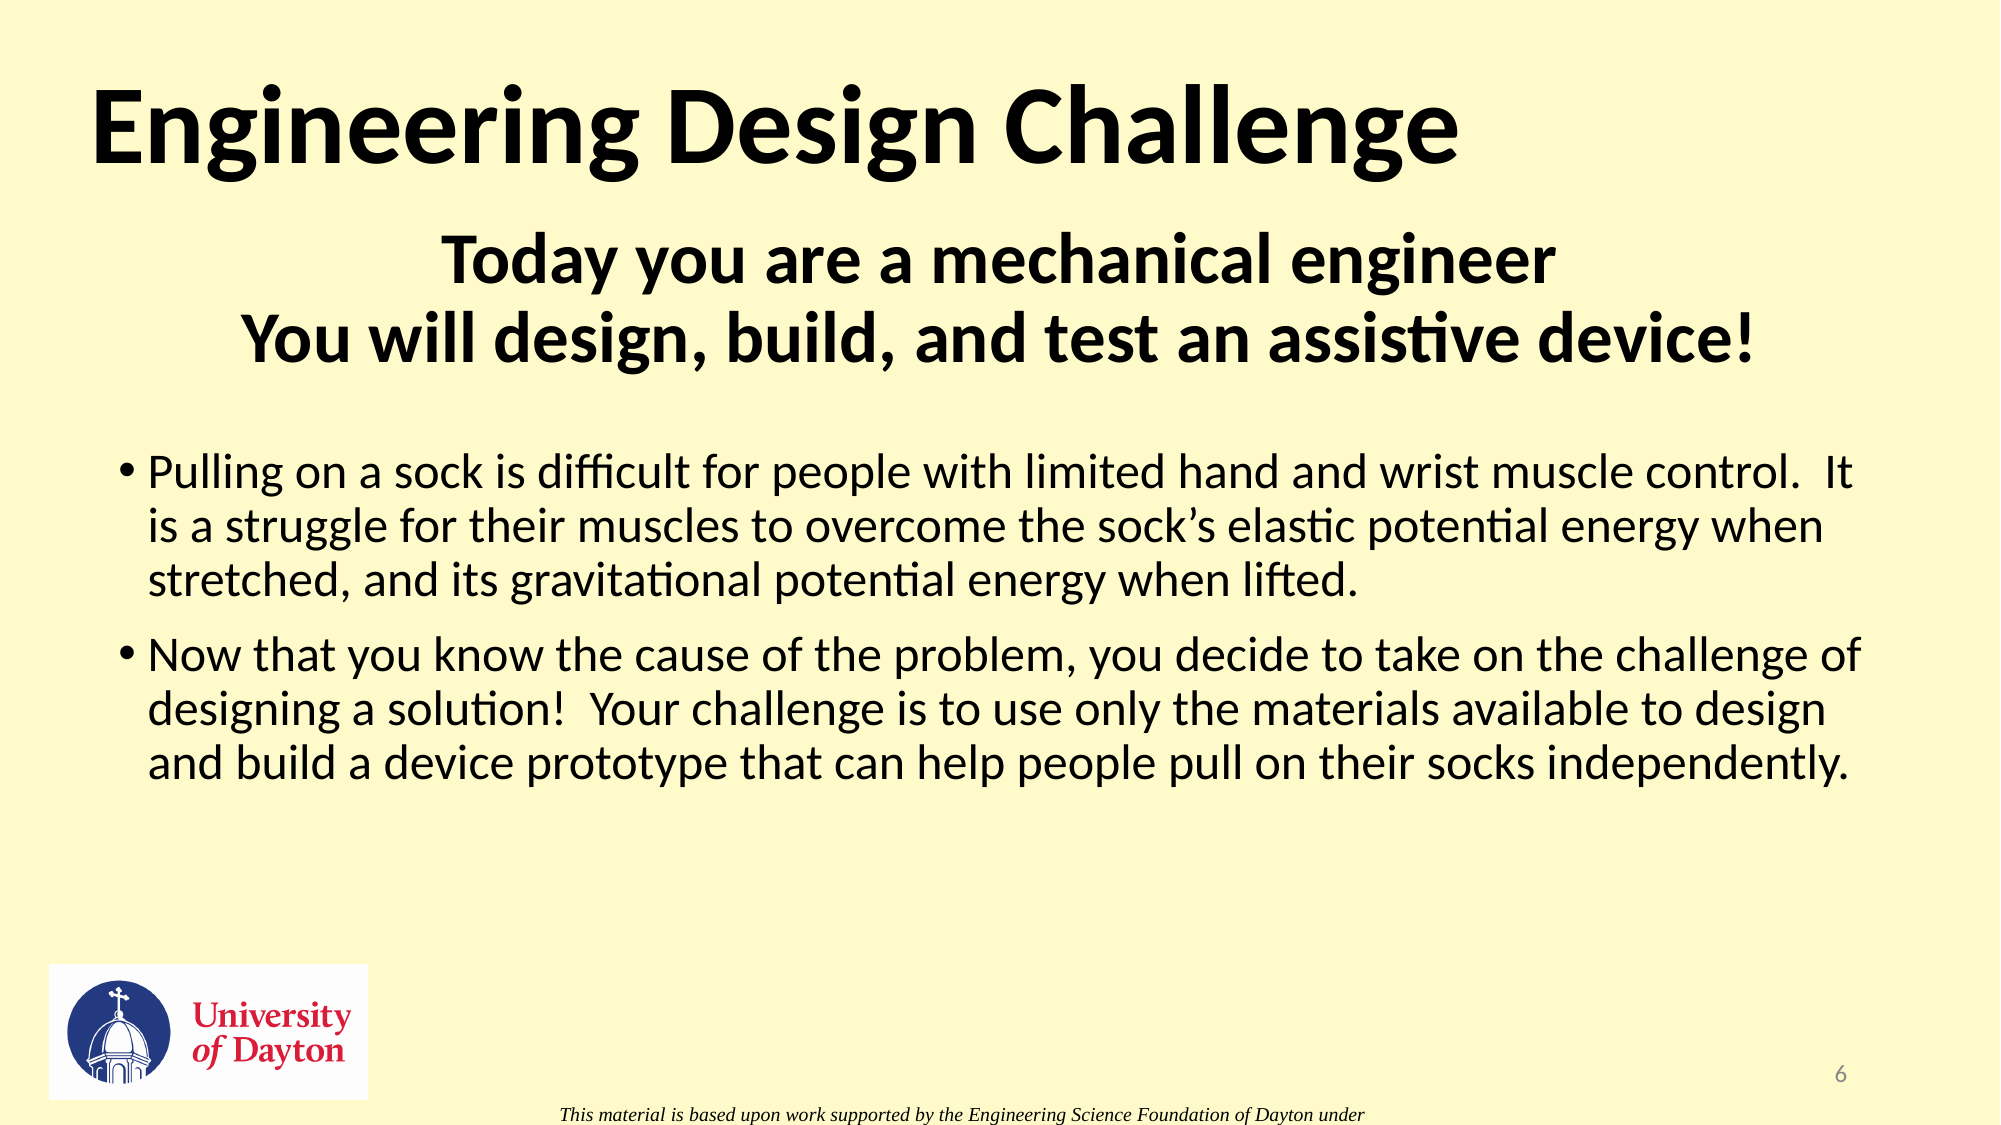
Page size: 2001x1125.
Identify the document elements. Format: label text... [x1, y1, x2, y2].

title Engineering Design Challenge [75, 109, 1801, 281]
picture [48, 963, 369, 1101]
list Pulling on a sock is difficult for people with limited hand and wrist muscle control. It is a struggle for their muscles to overcome the sock’s elastic potential energy when stretched, and its gravitational potential energy when lifted. Now that you know the cause of the problem, you decide to take on the challenge of designing a solution! Your challenge is to use only the materials available to design and build a device prototype that can help people pull on their socks independently. [95, 356, 1905, 1102]
text_box Today you are a mechanical engineer You will design, build, and test an assistive device! [137, 201, 1863, 397]
text_box This material is based upon work supported by the Engineering Science Foundation of Dayton under Grant No. AD2018-0001 and through a 2017-18 grant from the Marianist Foundation. [466, 878, 1525, 1125]
